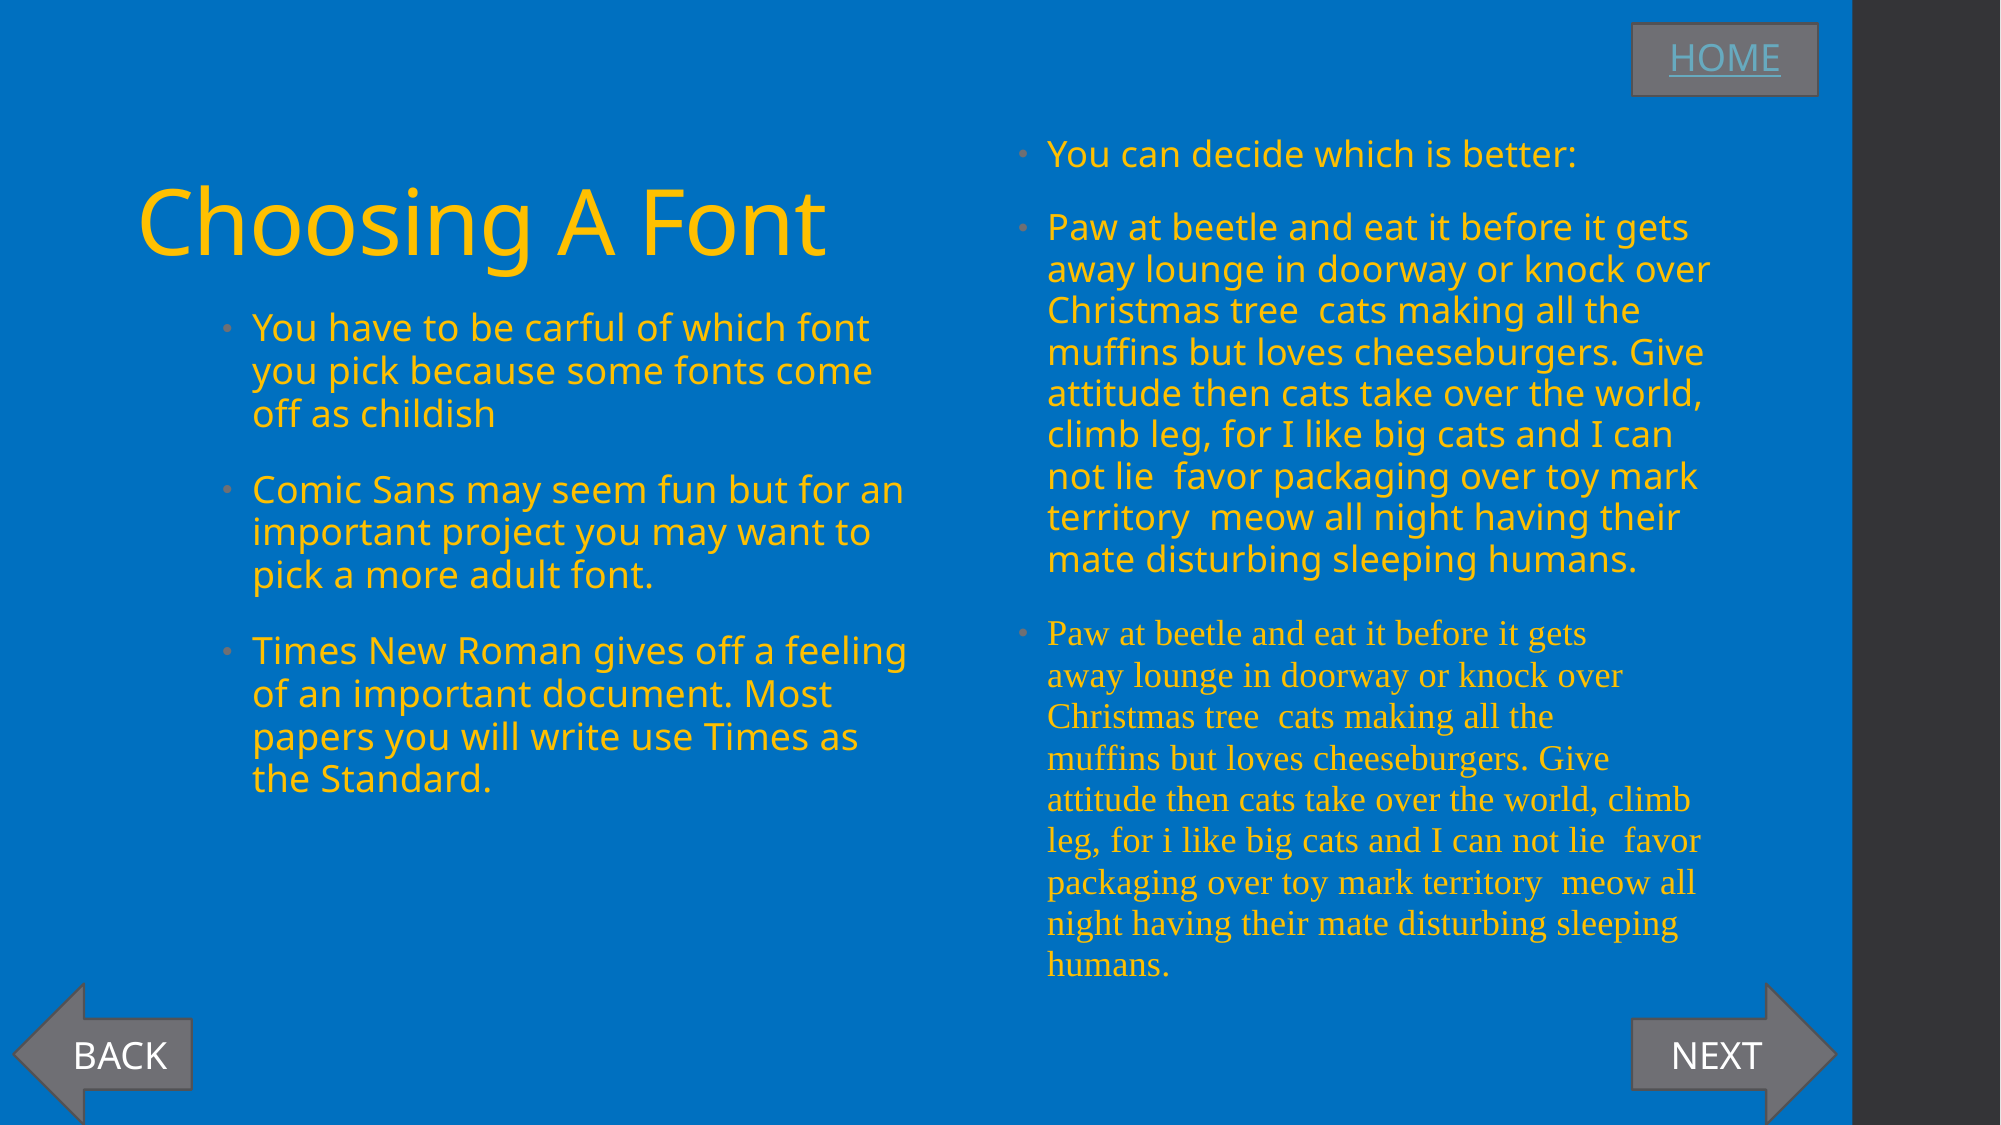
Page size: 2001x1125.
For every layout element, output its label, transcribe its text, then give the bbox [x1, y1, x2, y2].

list You have to be carful of which font you pick because some fonts come off as childish Comic Sans may seem fun but for an important project you may want to pick a more adult font. Times New Roman gives off a feeling of an important document. Most papers you will write use Times as the Standard. [206, 299, 942, 1014]
text_box NEXT [1630, 982, 1838, 1125]
title Choosing A Font [121, 65, 1712, 283]
list You can decide which is better: Paw at beetle and eat it before it gets away lounge in doorway or knock over Christmas tree cats making all the muffins but loves cheeseburgers. Give attitude then cats take over the world, climb leg, for I like big cats and I can not lie favor packaging over toy mark territory meow all night having their mate disturbing sleeping humans. Paw at beetle and eat it before it gets away lounge in doorway or knock over Christmas tree cats making all the muffins but loves cheeseburgers. Give attitude then cats take over the world, climb leg, for i like big cats and I can not lie favor packaging over toy mark territory meow all night having their mate disturbing sleeping humans. [1003, 126, 1738, 1005]
text_box BACK [12, 982, 193, 1125]
text_box HOME [1631, 22, 1819, 97]
